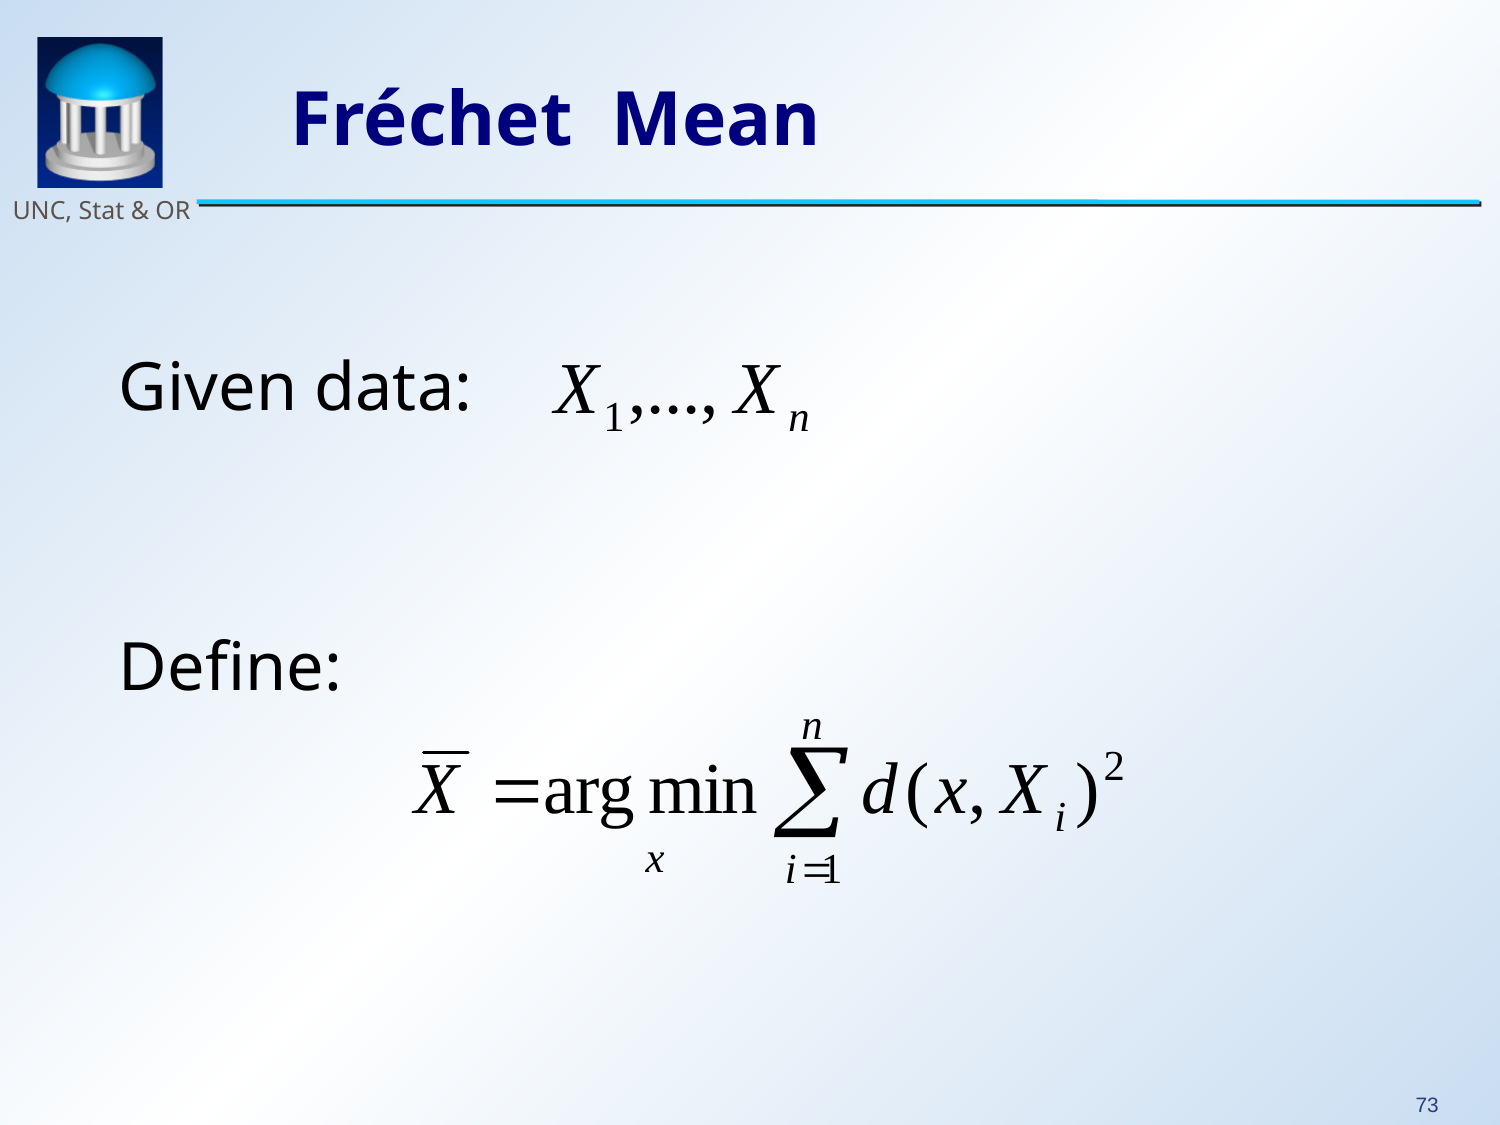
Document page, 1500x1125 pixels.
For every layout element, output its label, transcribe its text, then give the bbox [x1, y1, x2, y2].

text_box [397, 691, 1149, 899]
list Given data: Define: [103, 242, 1432, 1026]
title Fréchet Mean [274, 74, 1448, 156]
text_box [537, 339, 825, 451]
